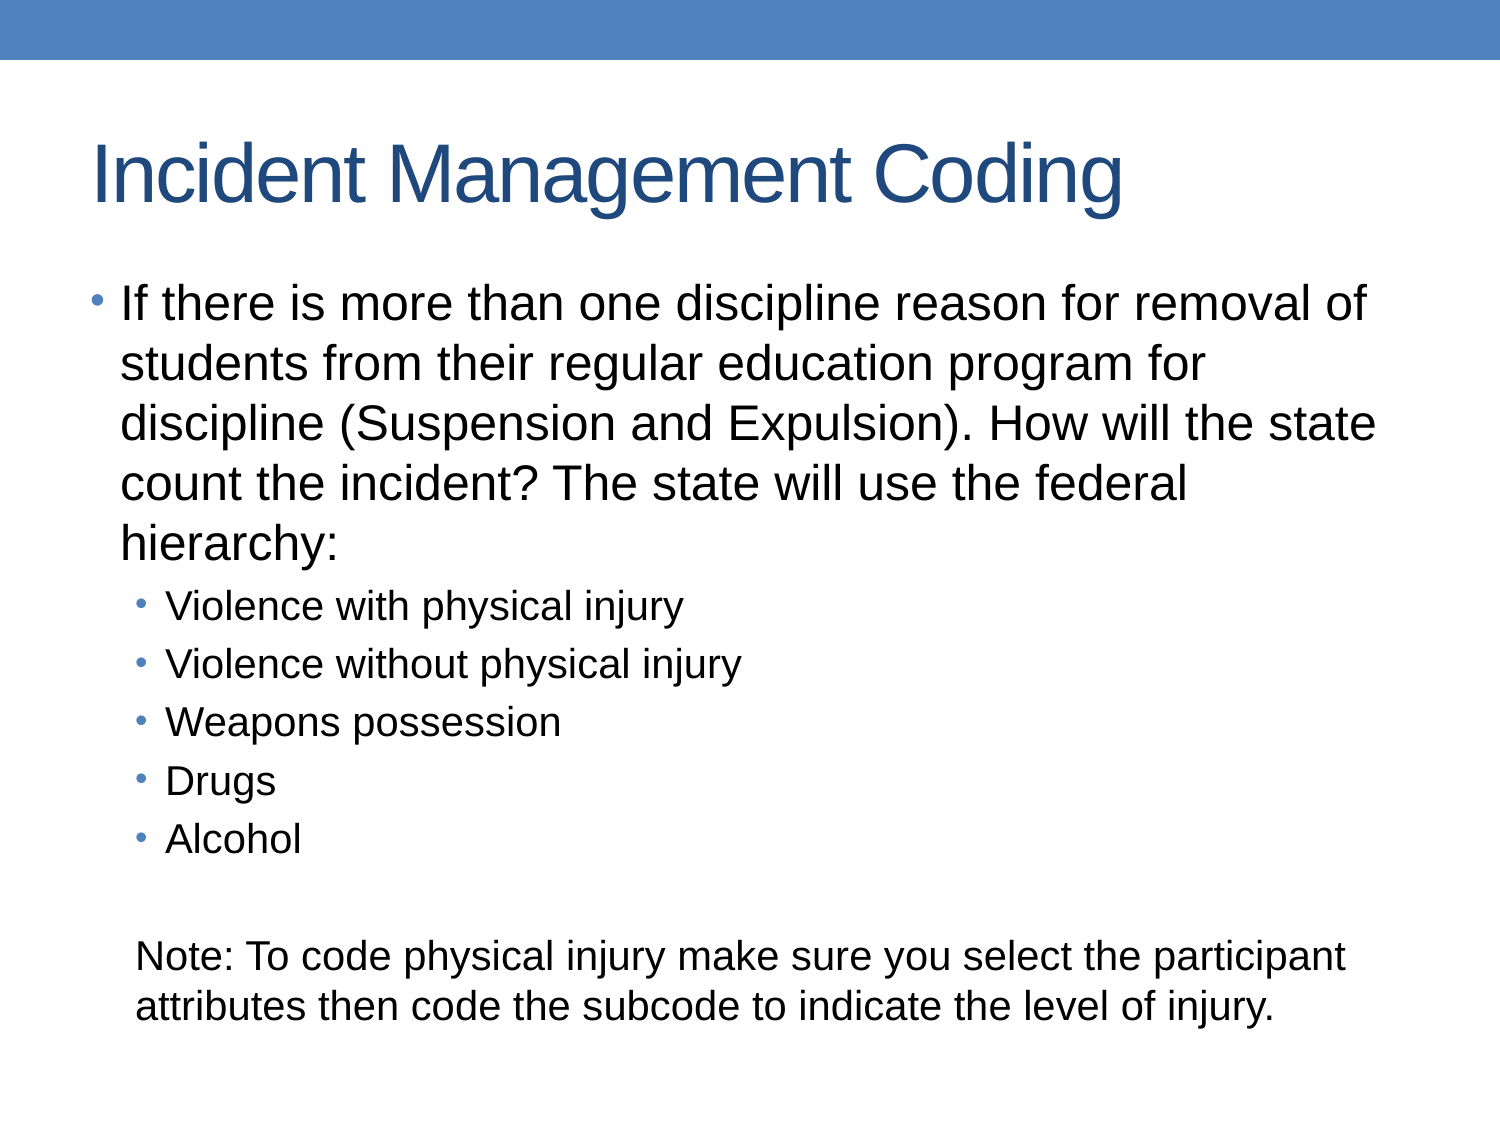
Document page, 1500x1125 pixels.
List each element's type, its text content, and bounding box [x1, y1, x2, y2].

title Incident Management Coding [75, 87, 1425, 250]
list If there is more than one discipline reason for removal of students from their regular education program for discipline (Suspension and Expulsion). How will the state count the incident? The state will use the federal hierarchy: Violence with physical injury Violence without physical injury Weapons possession Drugs Alcohol Note: To code physical injury make sure you select the participant attributes then code the subcode to indicate the level of injury. [75, 262, 1425, 1063]
